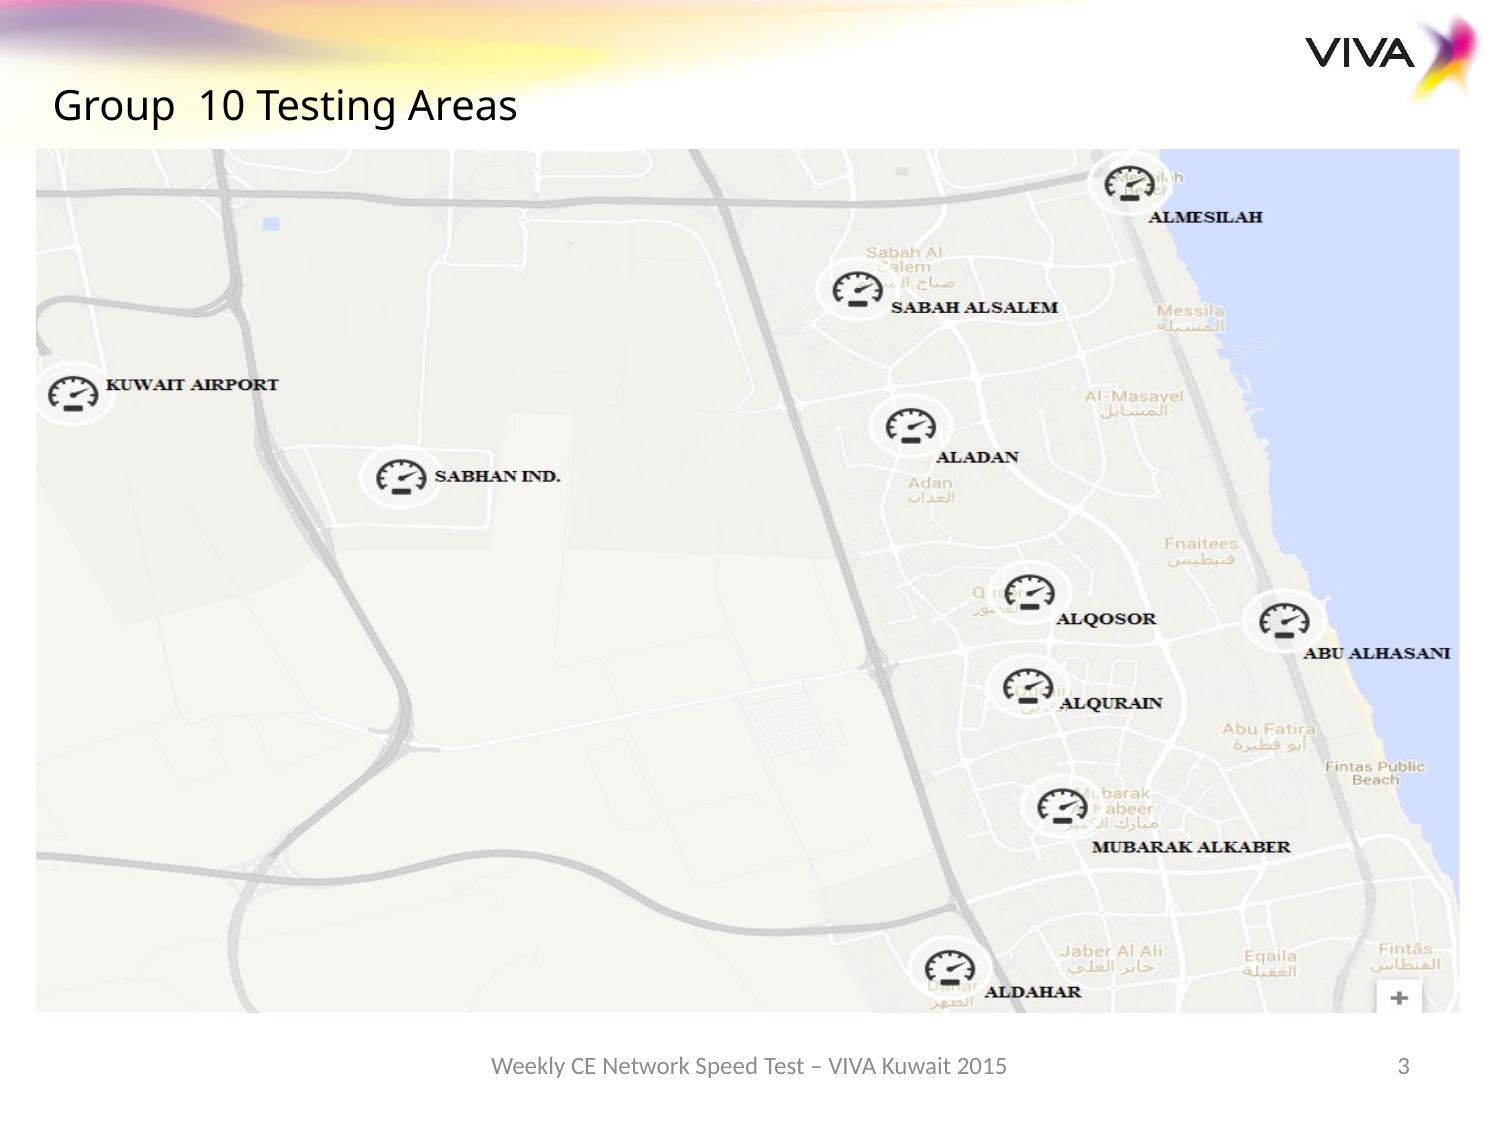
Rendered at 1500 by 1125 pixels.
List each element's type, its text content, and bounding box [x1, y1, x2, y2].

text_box Weekly CE Network Speed Test – VIVA Kuwait 2015 [205, 1042, 1074, 1103]
picture [0, 0, 1464, 1013]
picture [1300, 12, 1485, 105]
text_box Group 10 Testing Areas [37, 24, 1278, 148]
text_box 3 [1074, 1042, 1425, 1103]
